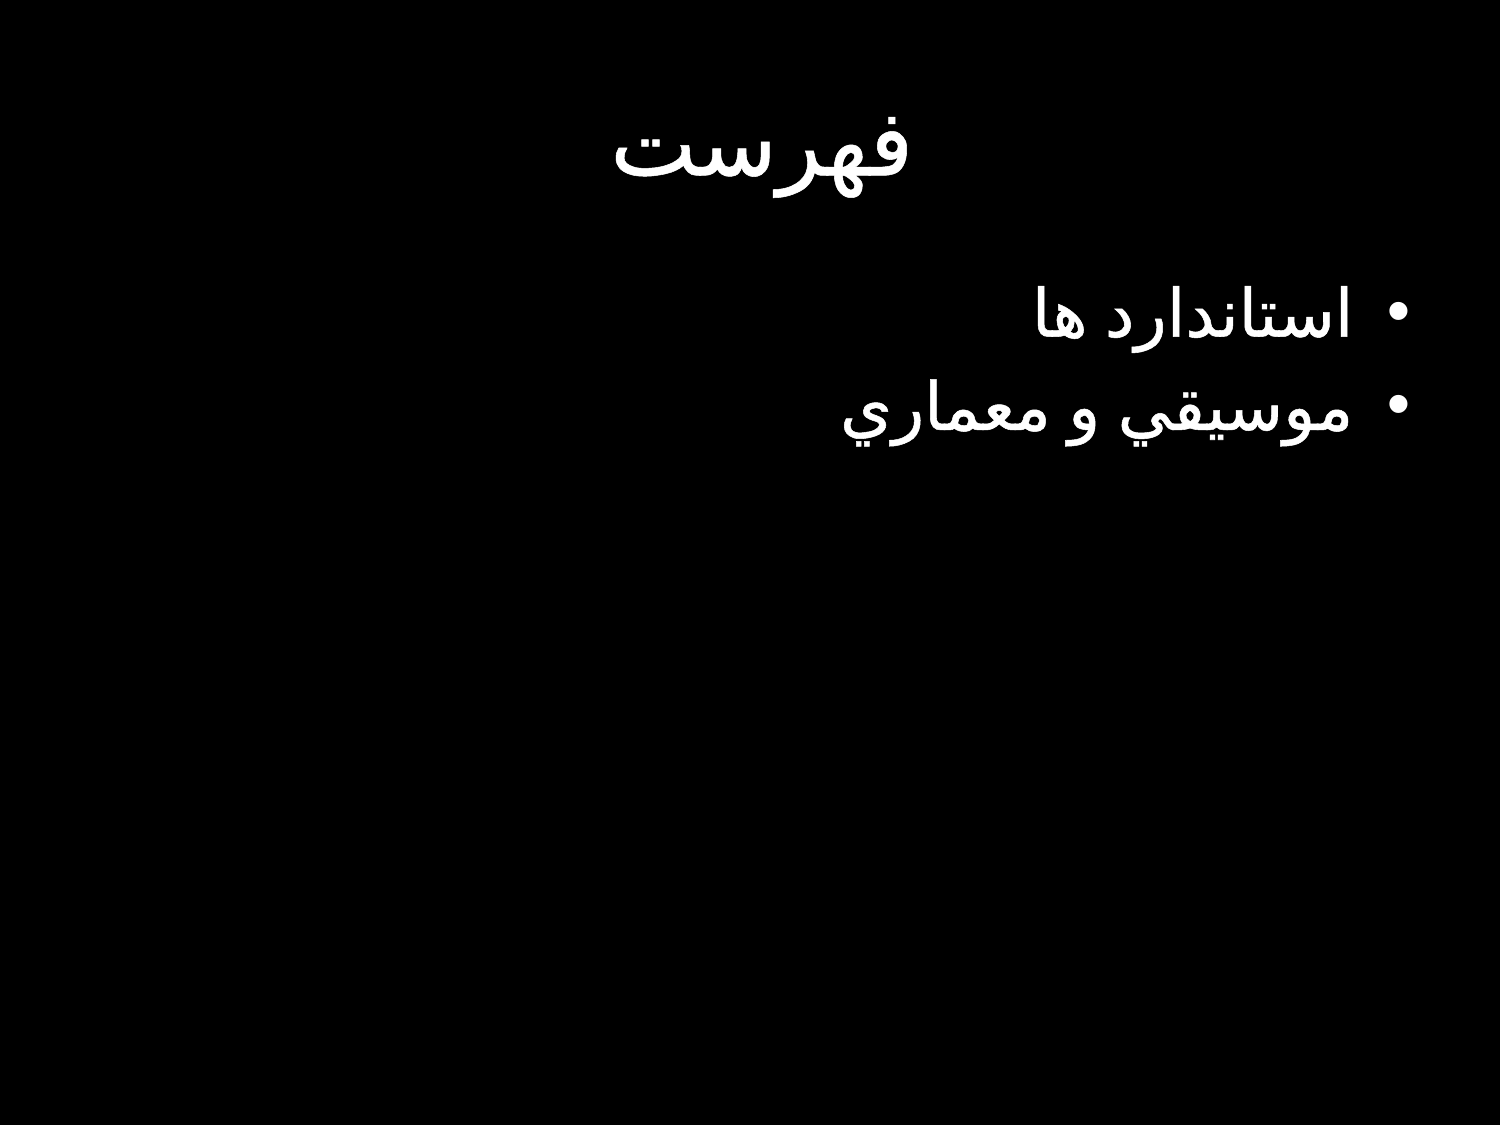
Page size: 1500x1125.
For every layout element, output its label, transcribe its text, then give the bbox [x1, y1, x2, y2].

list استاندارد ها موسيقي و معماري [75, 262, 1425, 1005]
title فهرست [75, 45, 1425, 233]
